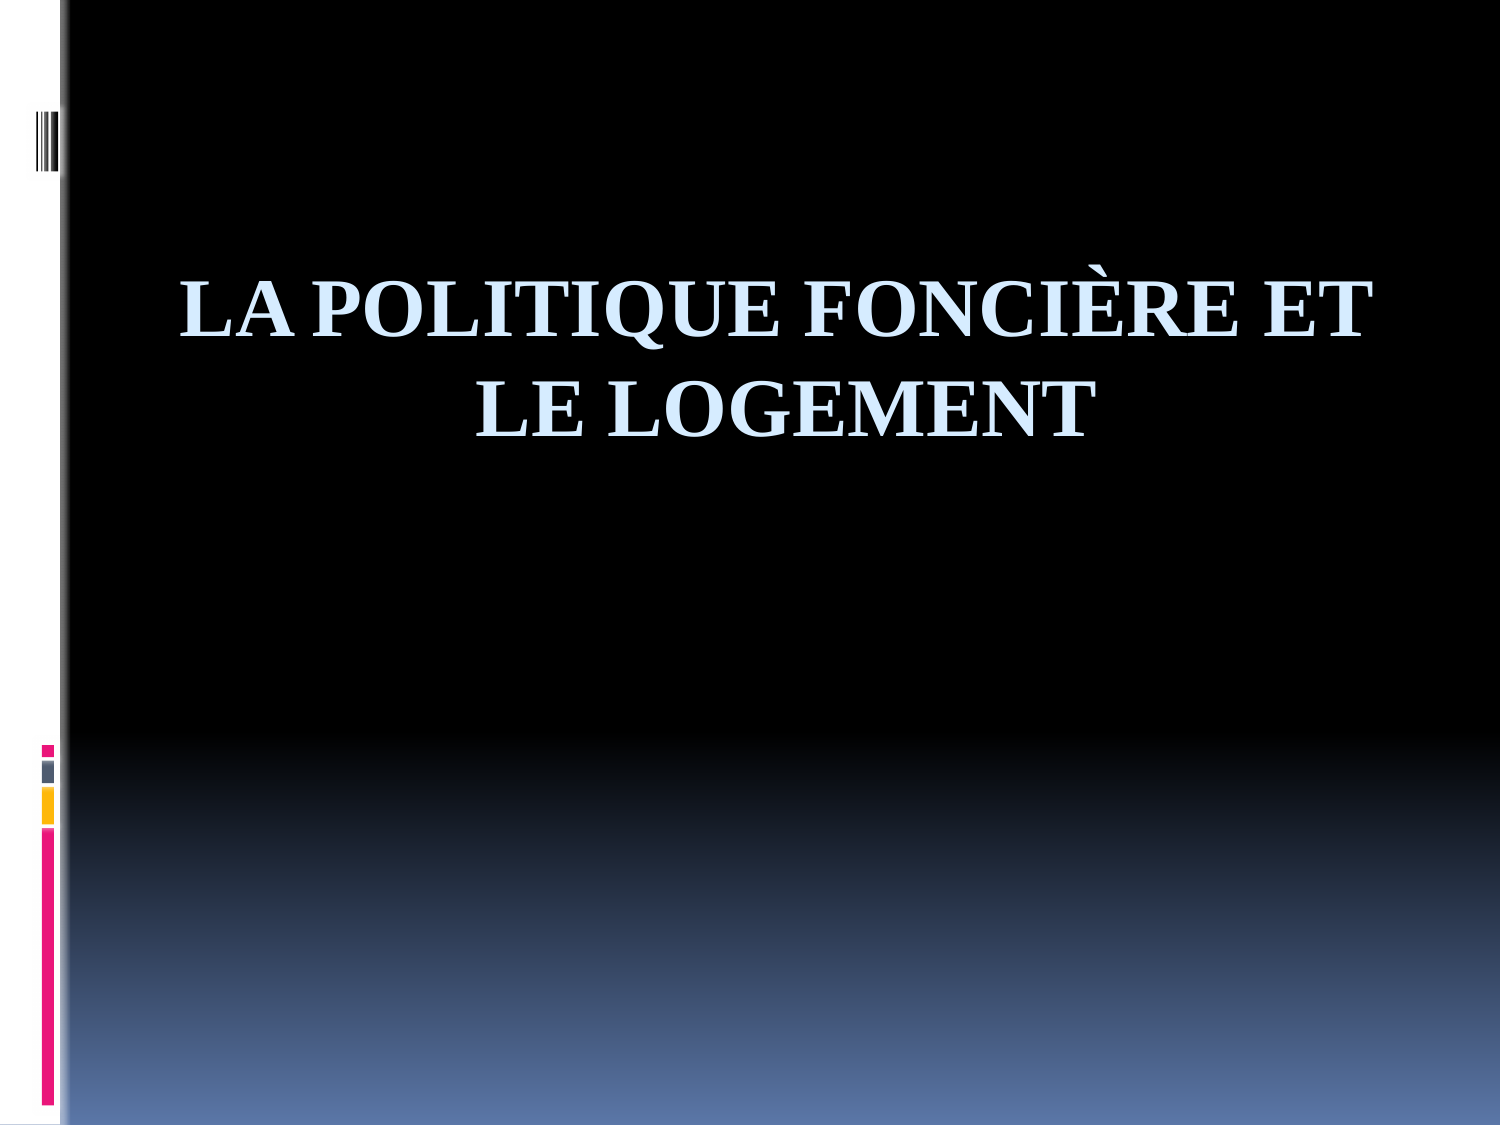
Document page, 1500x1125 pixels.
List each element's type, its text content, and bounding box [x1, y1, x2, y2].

title La politique foncière et le logement [150, 246, 1425, 1037]
